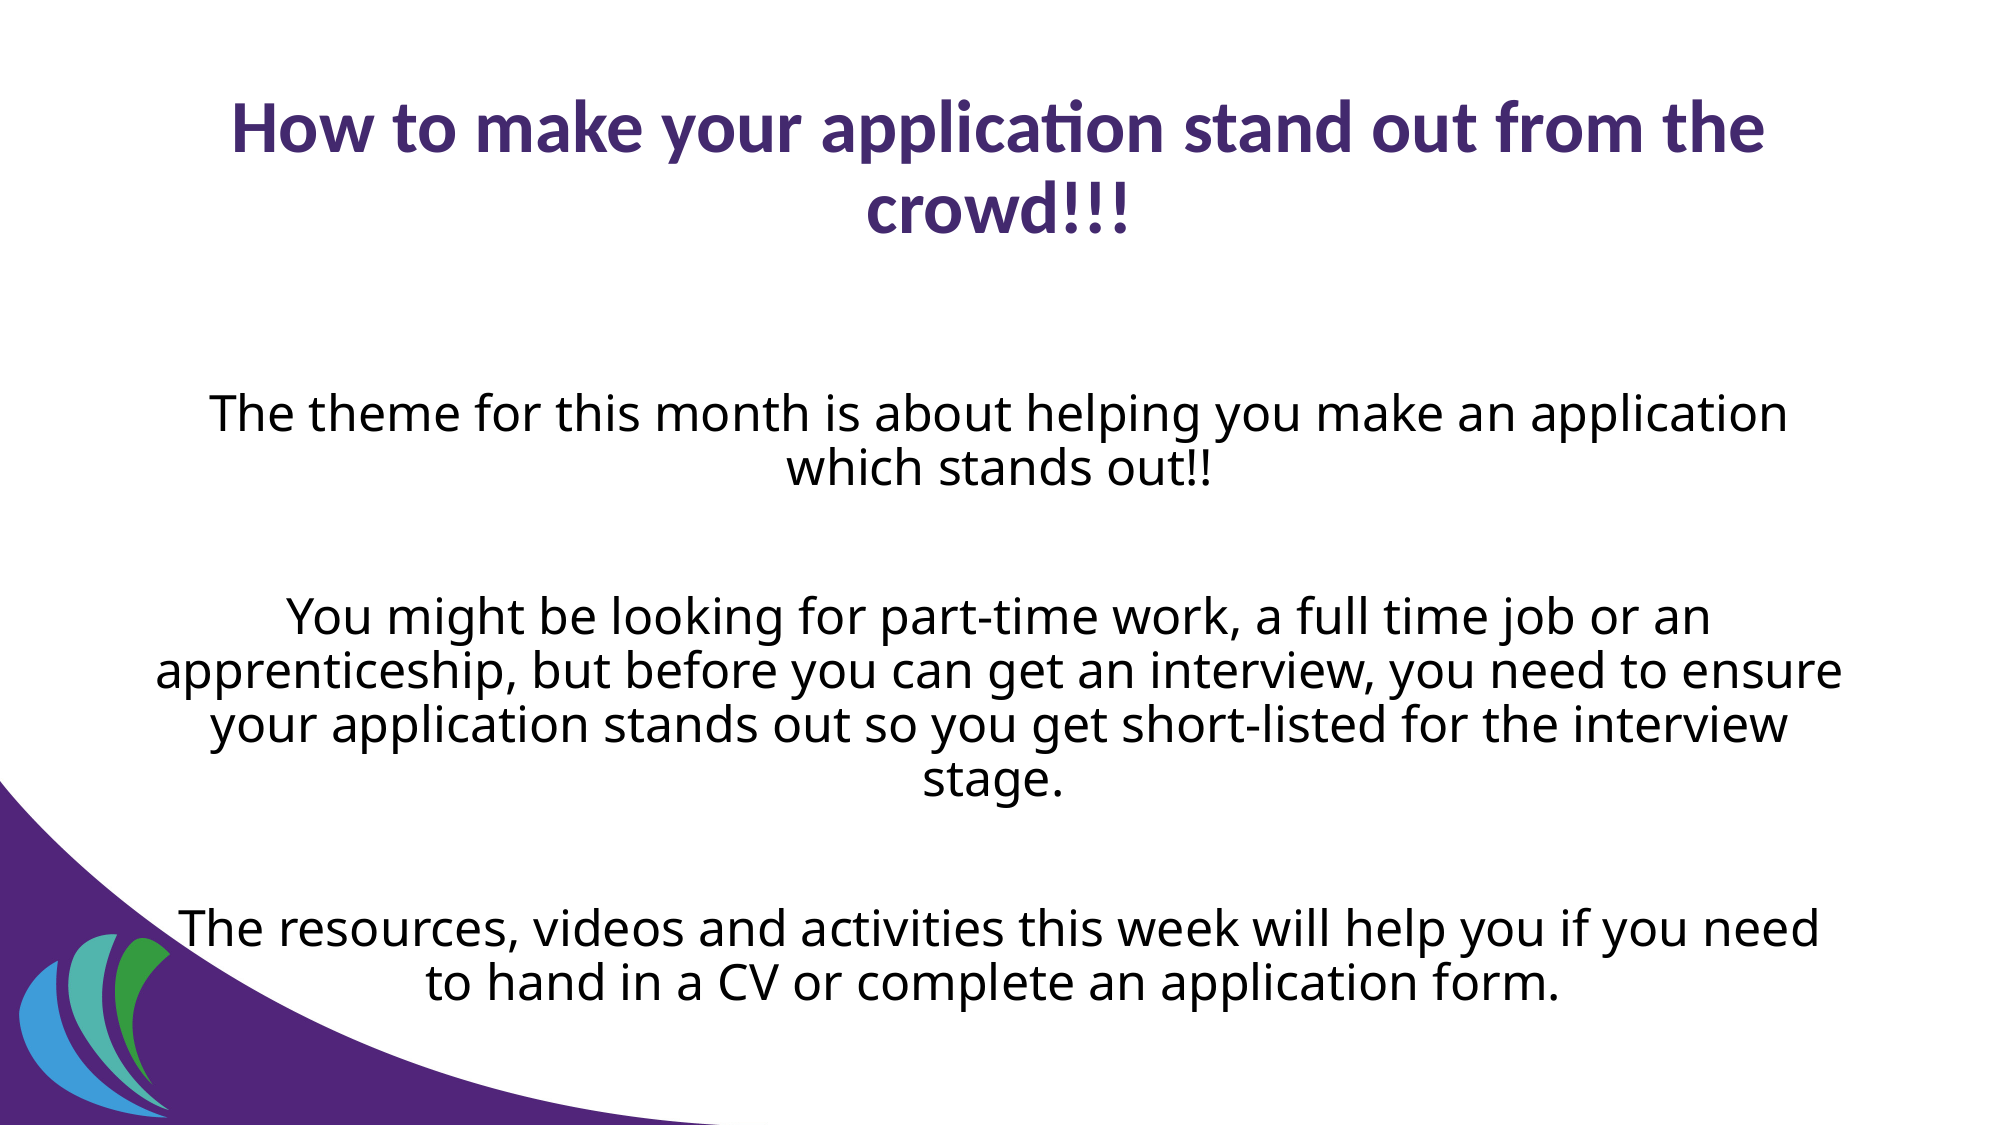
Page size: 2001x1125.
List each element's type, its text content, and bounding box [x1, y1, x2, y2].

picture [0, 1, 2000, 1125]
list The theme for this month is about helping you make an application which stands out!! You might be looking for part-time work, a full time job or an apprenticeship, but before you can get an interview, you need to ensure your application stands out so you get short-listed for the interview stage. The resources, videos and activities this week will help you if you need to hand in a CV or complete an application form. [137, 299, 1863, 1014]
title How to make your application stand out from the crowd!!! [137, 59, 1863, 278]
